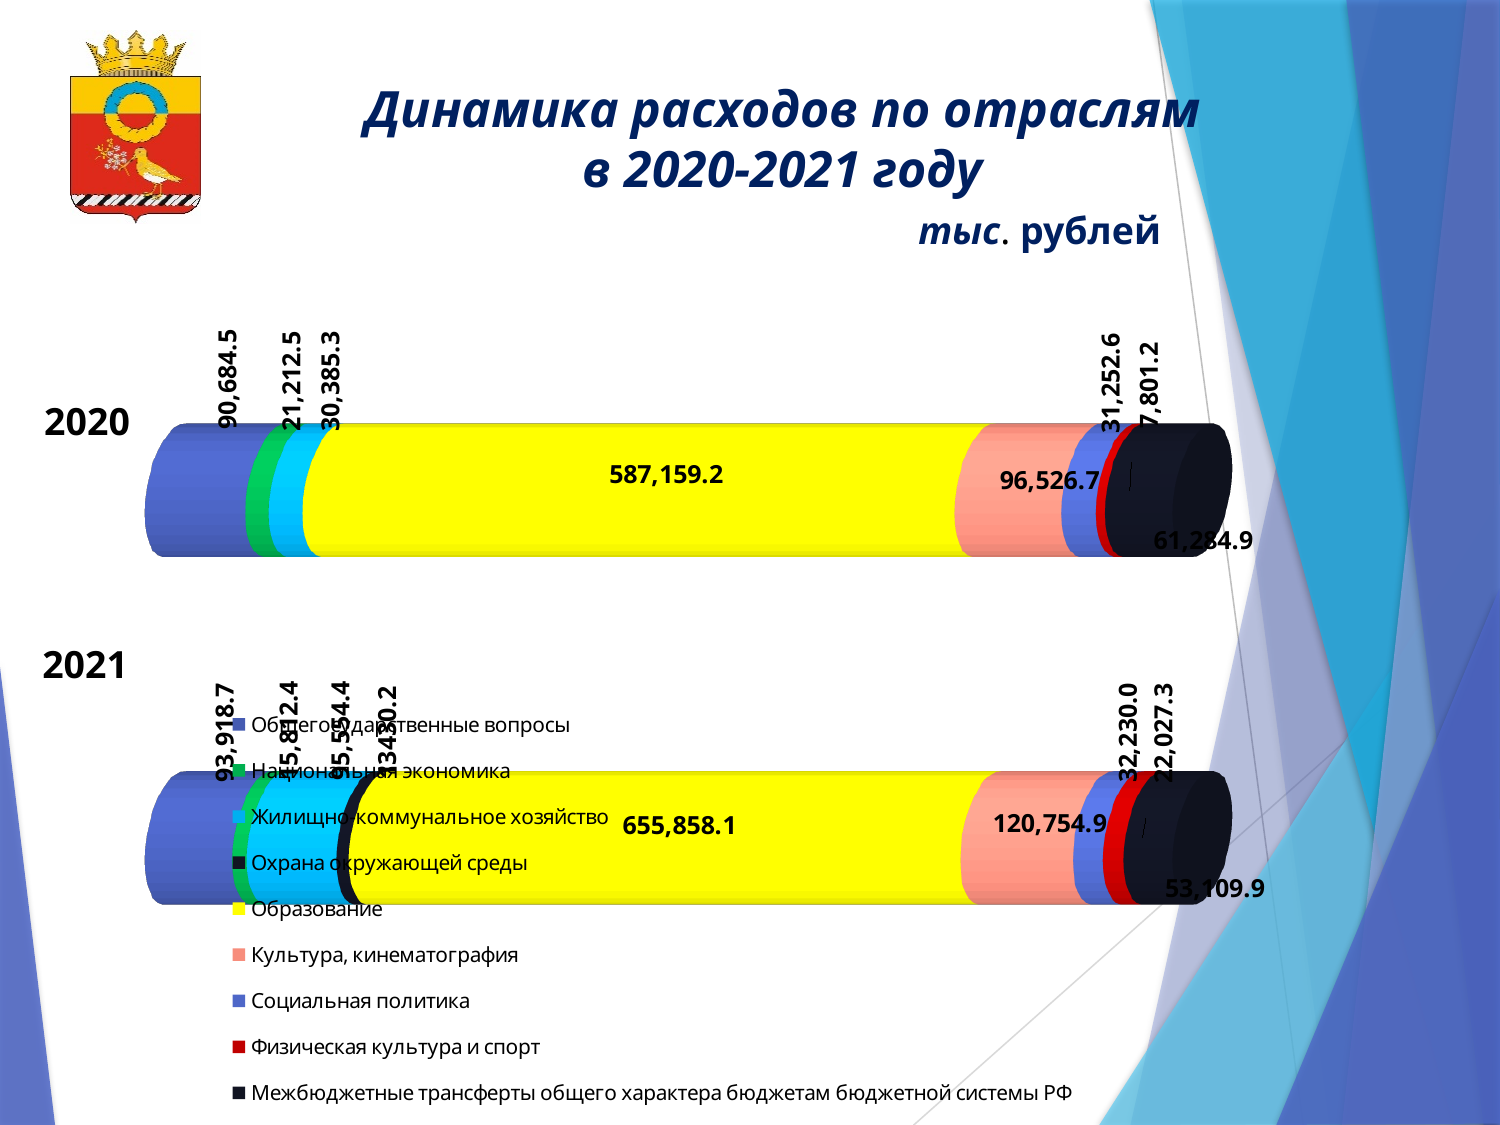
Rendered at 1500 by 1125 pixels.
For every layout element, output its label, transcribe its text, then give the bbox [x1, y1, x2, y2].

text_box тыс. рублей [903, 199, 1199, 252]
text_box 2021 [27, 633, 77, 694]
chart [82, 253, 1294, 1125]
title Динамика расходов по отраслям в 2020-2021 году [253, 69, 1312, 287]
picture [69, 30, 201, 225]
text_box 2020 [29, 390, 77, 451]
